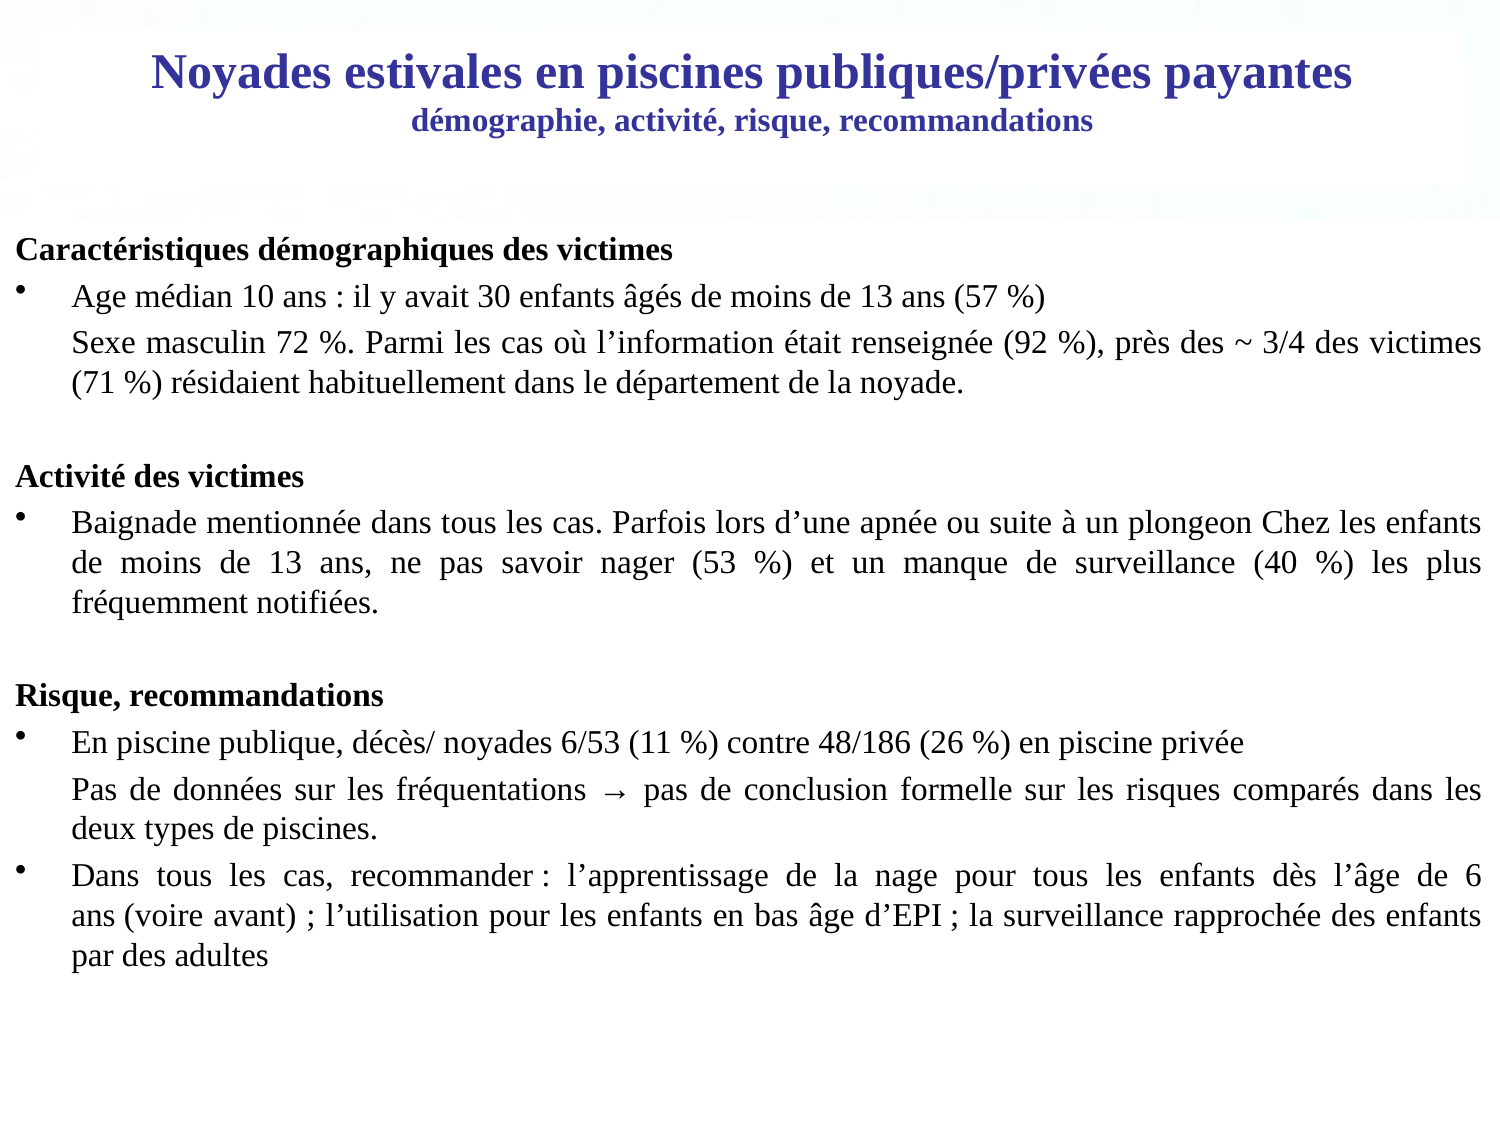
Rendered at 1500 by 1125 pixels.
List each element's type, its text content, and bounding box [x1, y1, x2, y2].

title Noyades estivales en piscines publiques/privées payantes démographie, activité, risque, recommandations [41, 31, 1465, 186]
picture [0, 0, 1500, 220]
list Caractéristiques démographiques des victimes Age médian 10 ans : il y avait 30 enfants âgés de moins de 13 ans (57 %) Sexe masculin 72 %. Parmi les cas où l’information était renseignée (92 %), près des ~ 3/4 des victimes (71 %) résidaient habituellement dans le département de la noyade. Activité des victimes Baignade mentionnée dans tous les cas. Parfois lors d’une apnée ou suite à un plongeon Chez les enfants de moins de 13 ans, ne pas savoir nager (53 %) et un manque de surveillance (40 %) les plus fréquemment notifiées. Risque, recommandations En piscine publique, décès/ noyades 6/53 (11 %) contre 48/186 (26 %) en piscine privée Pas de données sur les fréquentations → pas de conclusion formelle sur les risques comparés dans les deux types de piscines. Dans tous les cas, recommander : l’apprentissage de la nage pour tous les enfants dès l’âge de 6 ans (voire avant) ; l’utilisation pour les enfants en bas âge d’EPI ; la surveillance rapprochée des enfants par des adultes [0, 220, 1500, 1125]
